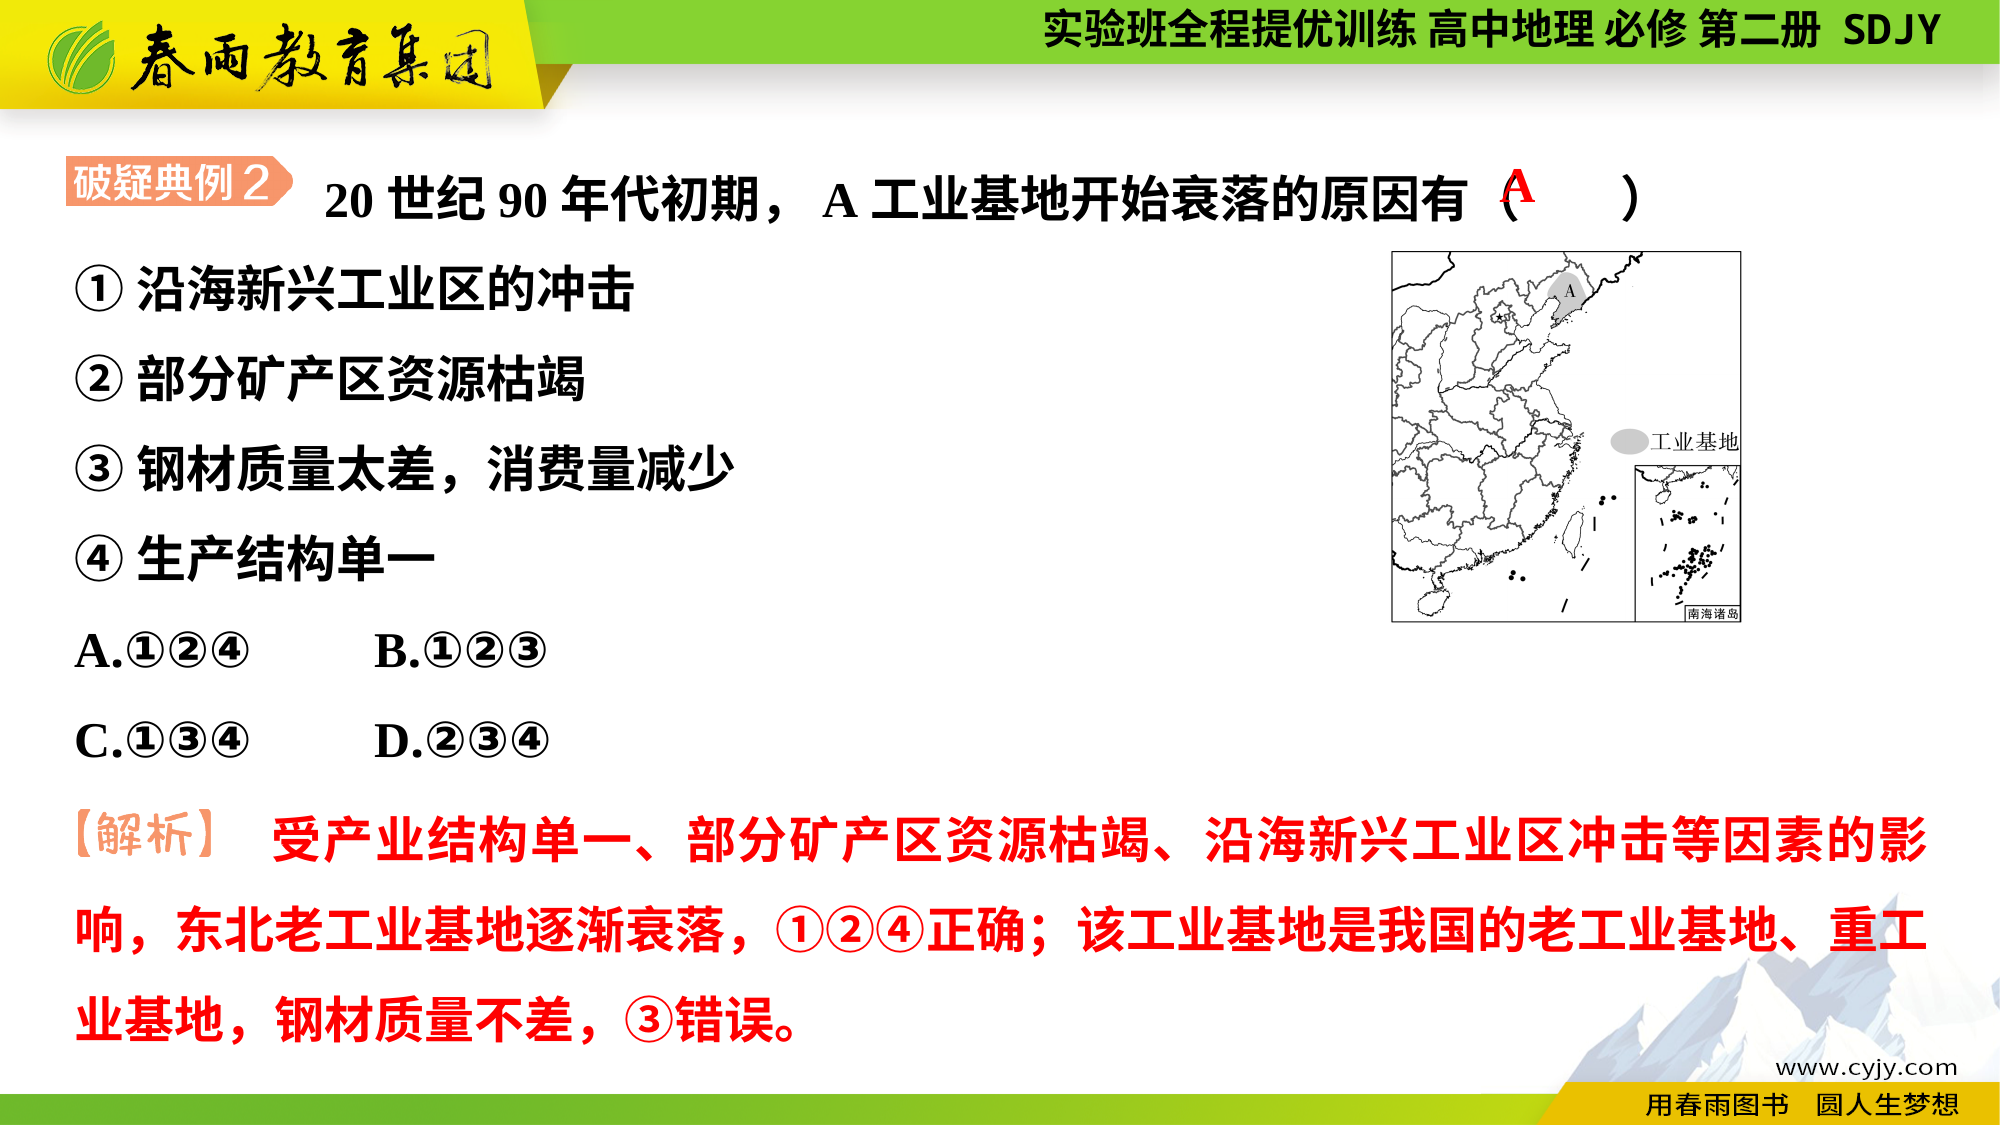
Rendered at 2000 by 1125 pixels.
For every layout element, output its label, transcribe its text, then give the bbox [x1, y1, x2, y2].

text_box 受产业结构单一、部分矿产区资源枯竭、沿海新兴工业区冲击等因素的影响，东北老工业基地逐渐衰落，①②④正确；该工业基地是我国的老工业基地、重工业基地，钢材质量不差，③错误。 [59, 770, 1944, 1056]
picture [0, 0, 2000, 1125]
list 20世纪90年代初期，A工业基地开始衰落的原因有（ ） ①沿海新兴工业区的冲击 ②部分矿产区资源枯竭 ③钢材质量太差，消费量减少 ④生产结构单一 A.①②④ B.①②③ C.①③④ D.②③④ [59, 129, 1944, 770]
text_box A [1484, 144, 1551, 220]
